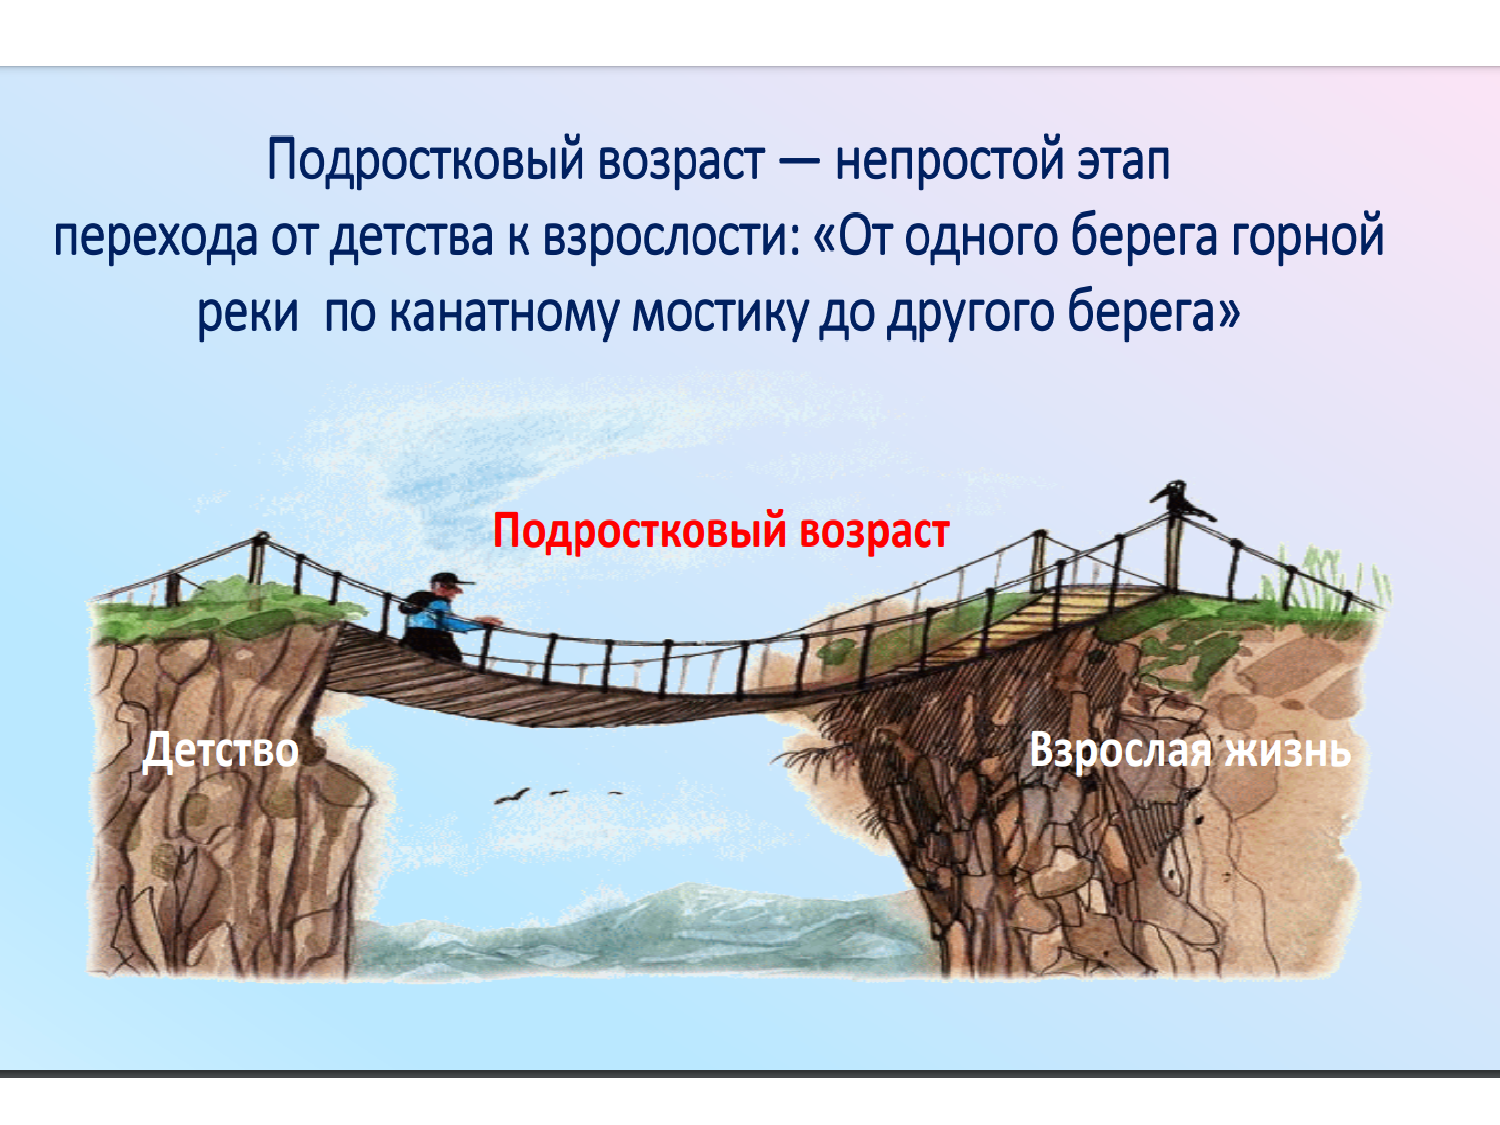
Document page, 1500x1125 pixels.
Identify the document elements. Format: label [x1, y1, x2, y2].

list [0, 66, 1500, 1078]
